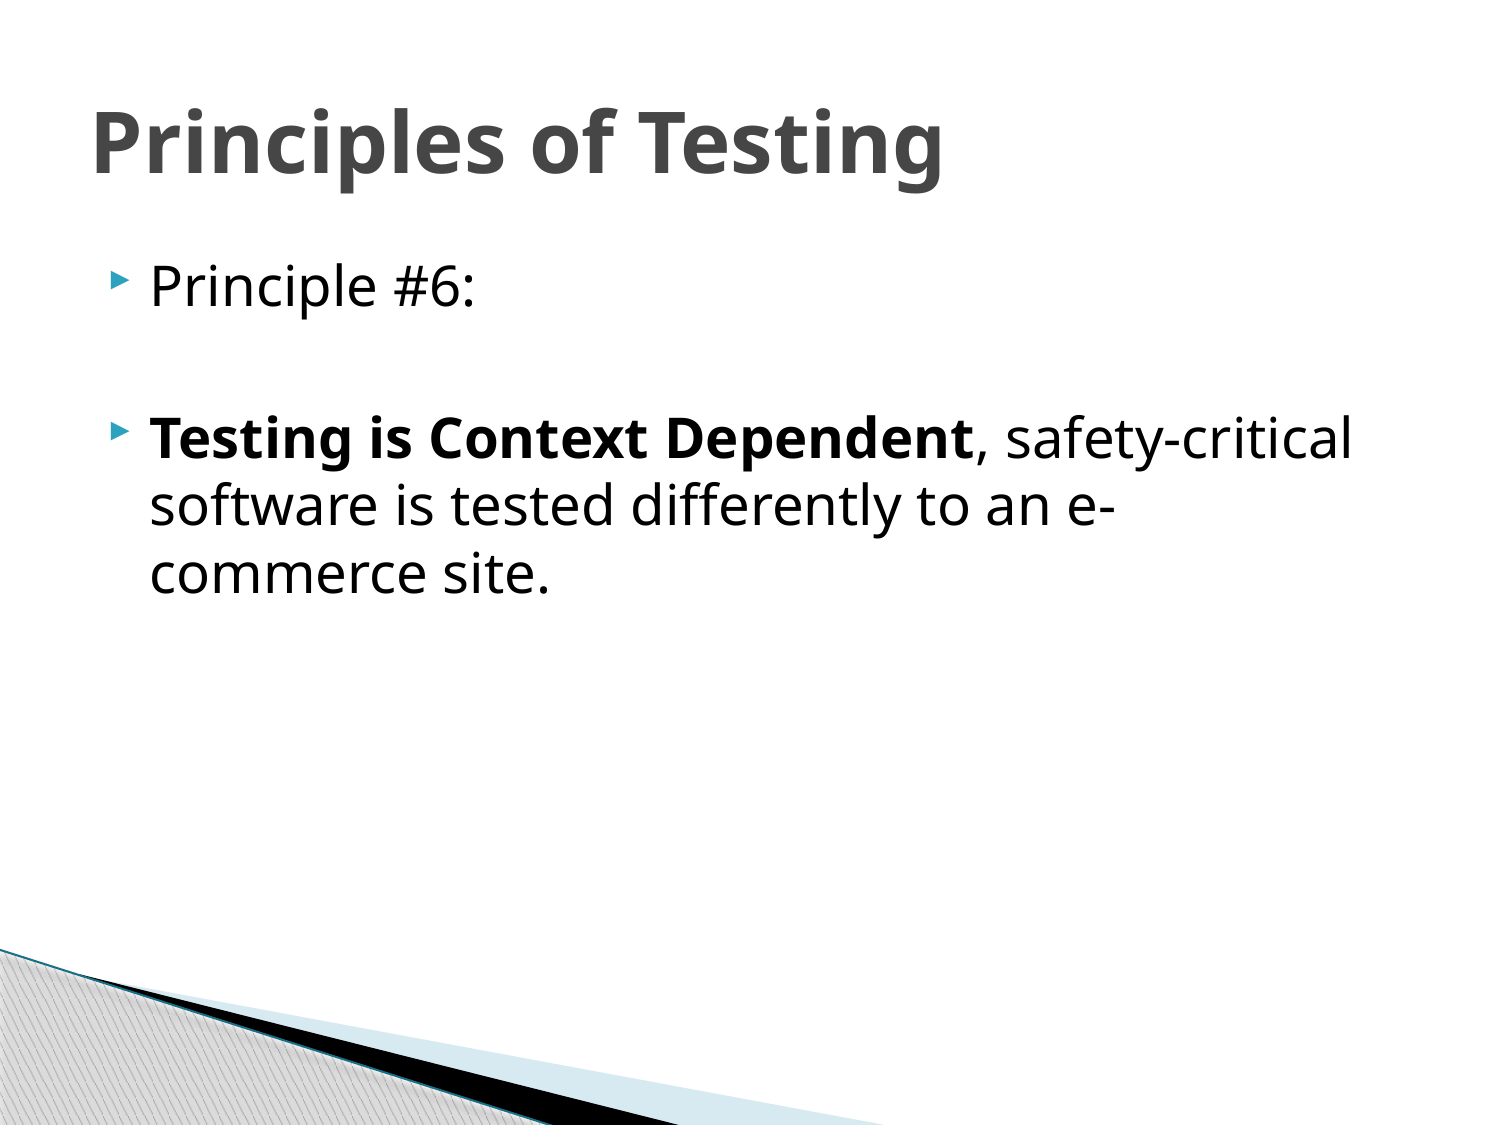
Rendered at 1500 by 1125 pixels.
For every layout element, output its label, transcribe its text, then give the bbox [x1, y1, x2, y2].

title Principles of Testing [75, 45, 1425, 233]
list Principle #6: Testing is Context Dependent, safety-critical software is tested differently to an e-commerce site. [75, 243, 1388, 986]
